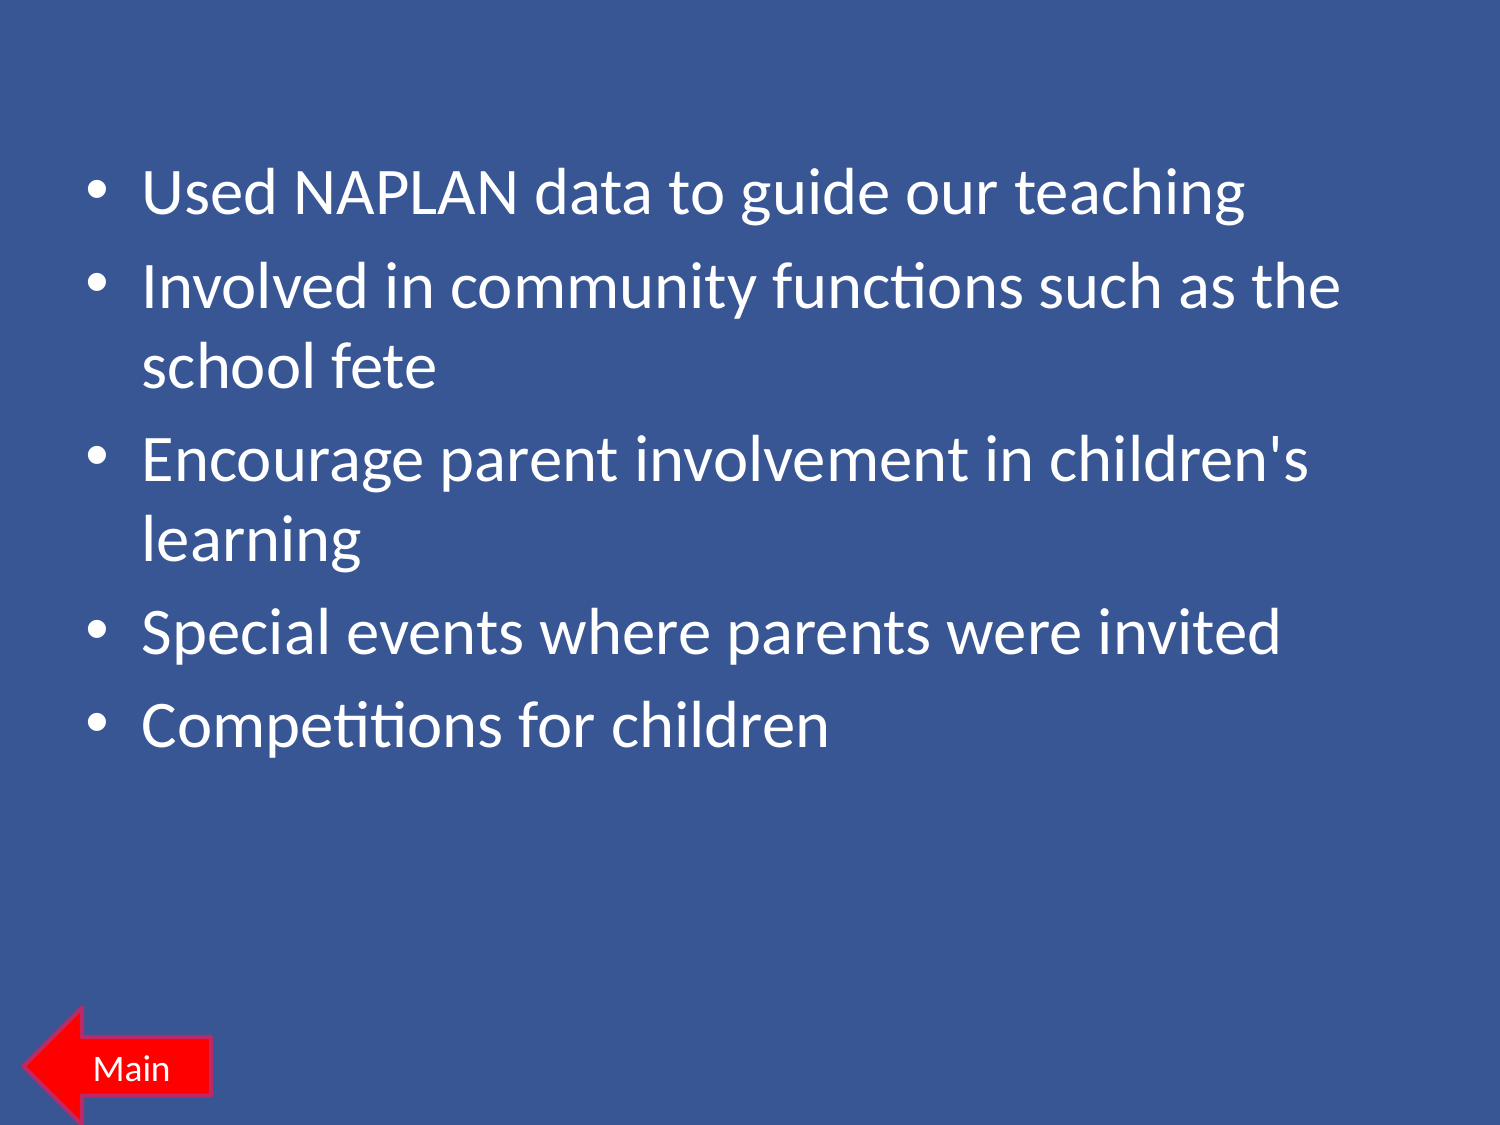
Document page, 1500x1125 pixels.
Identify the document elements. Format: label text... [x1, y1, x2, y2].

text_box Main [21, 1005, 213, 1125]
list Used NAPLAN data to guide our teaching Involved in community functions such as the school fete Encourage parent involvement in children's learning Special events where parents were invited Competitions for children [70, 140, 1421, 884]
